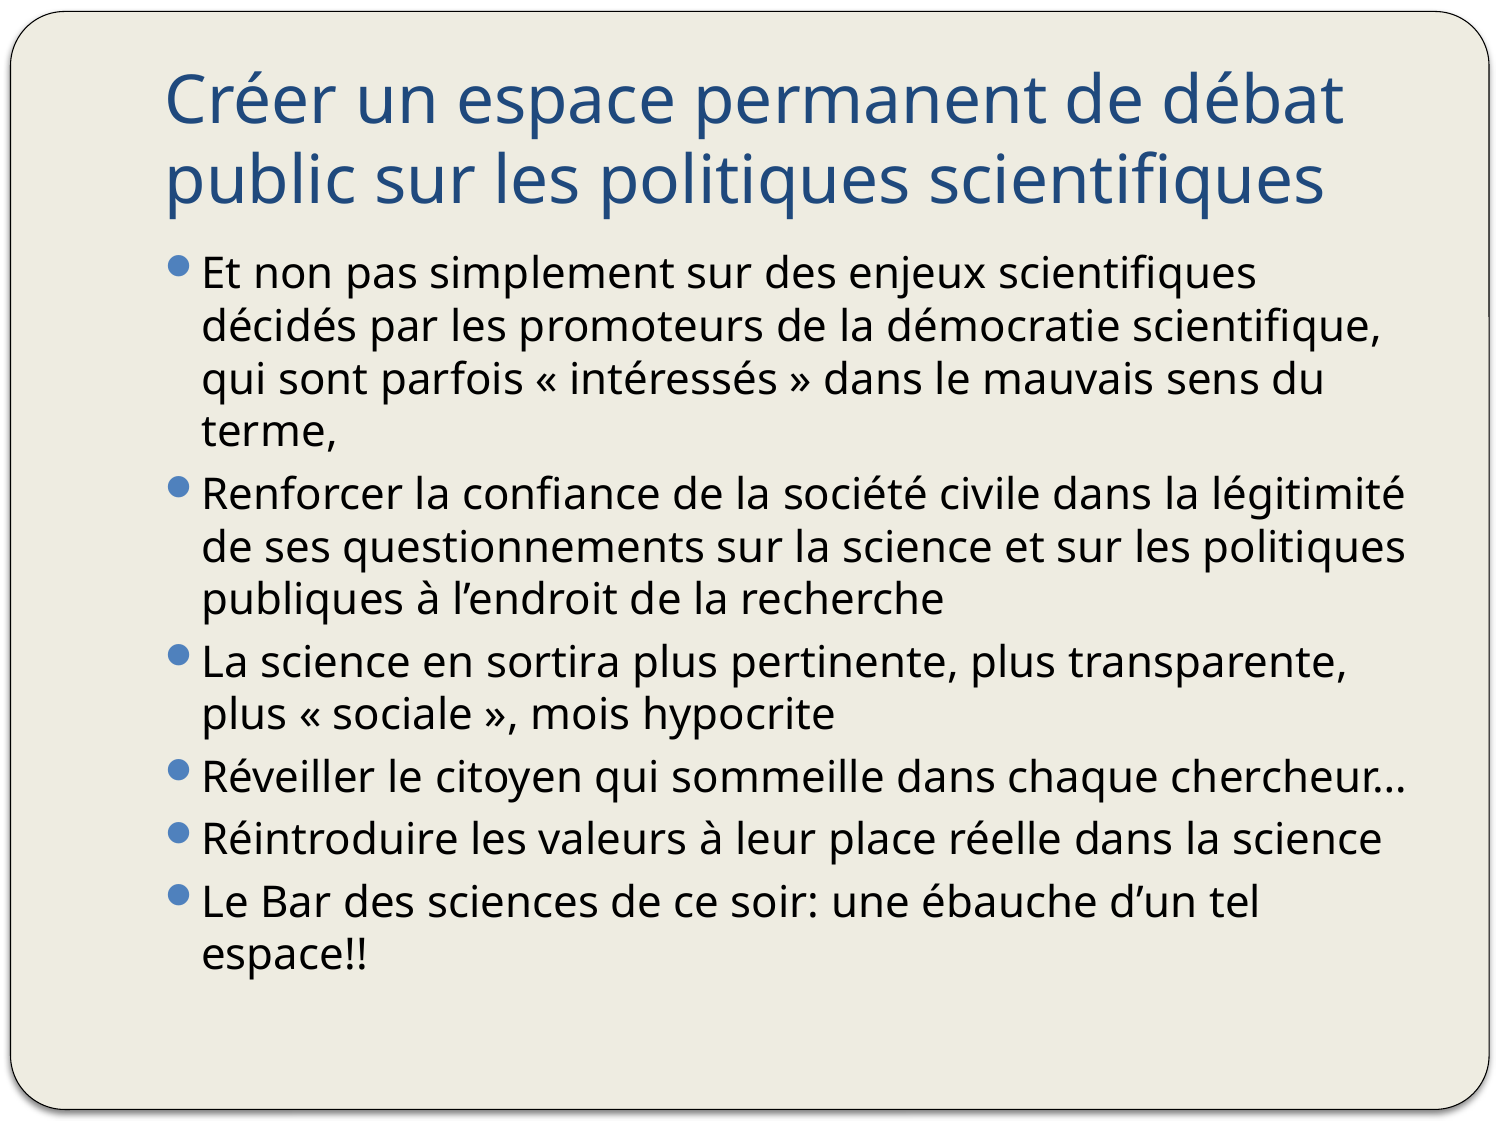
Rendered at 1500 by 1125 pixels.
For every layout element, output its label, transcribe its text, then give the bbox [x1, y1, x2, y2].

list Et non pas simplement sur des enjeux scientifiques décidés par les promoteurs de la démocratie scientifique, qui sont parfois « intéressés » dans le mauvais sens du terme, Renforcer la confiance de la société civile dans la légitimité de ses questionnements sur la science et sur les politiques publiques à l’endroit de la recherche La science en sortira plus pertinente, plus transparente, plus « sociale », mois hypocrite Réveiller le citoyen qui sommeille dans chaque chercheur… Réintroduire les valeurs à leur place réelle dans la science Le Bar des sciences de ce soir: une ébauche d’un tel espace!! [150, 237, 1425, 988]
title Créer un espace permanent de débat public sur les politiques scientifiques [150, 45, 1425, 233]
